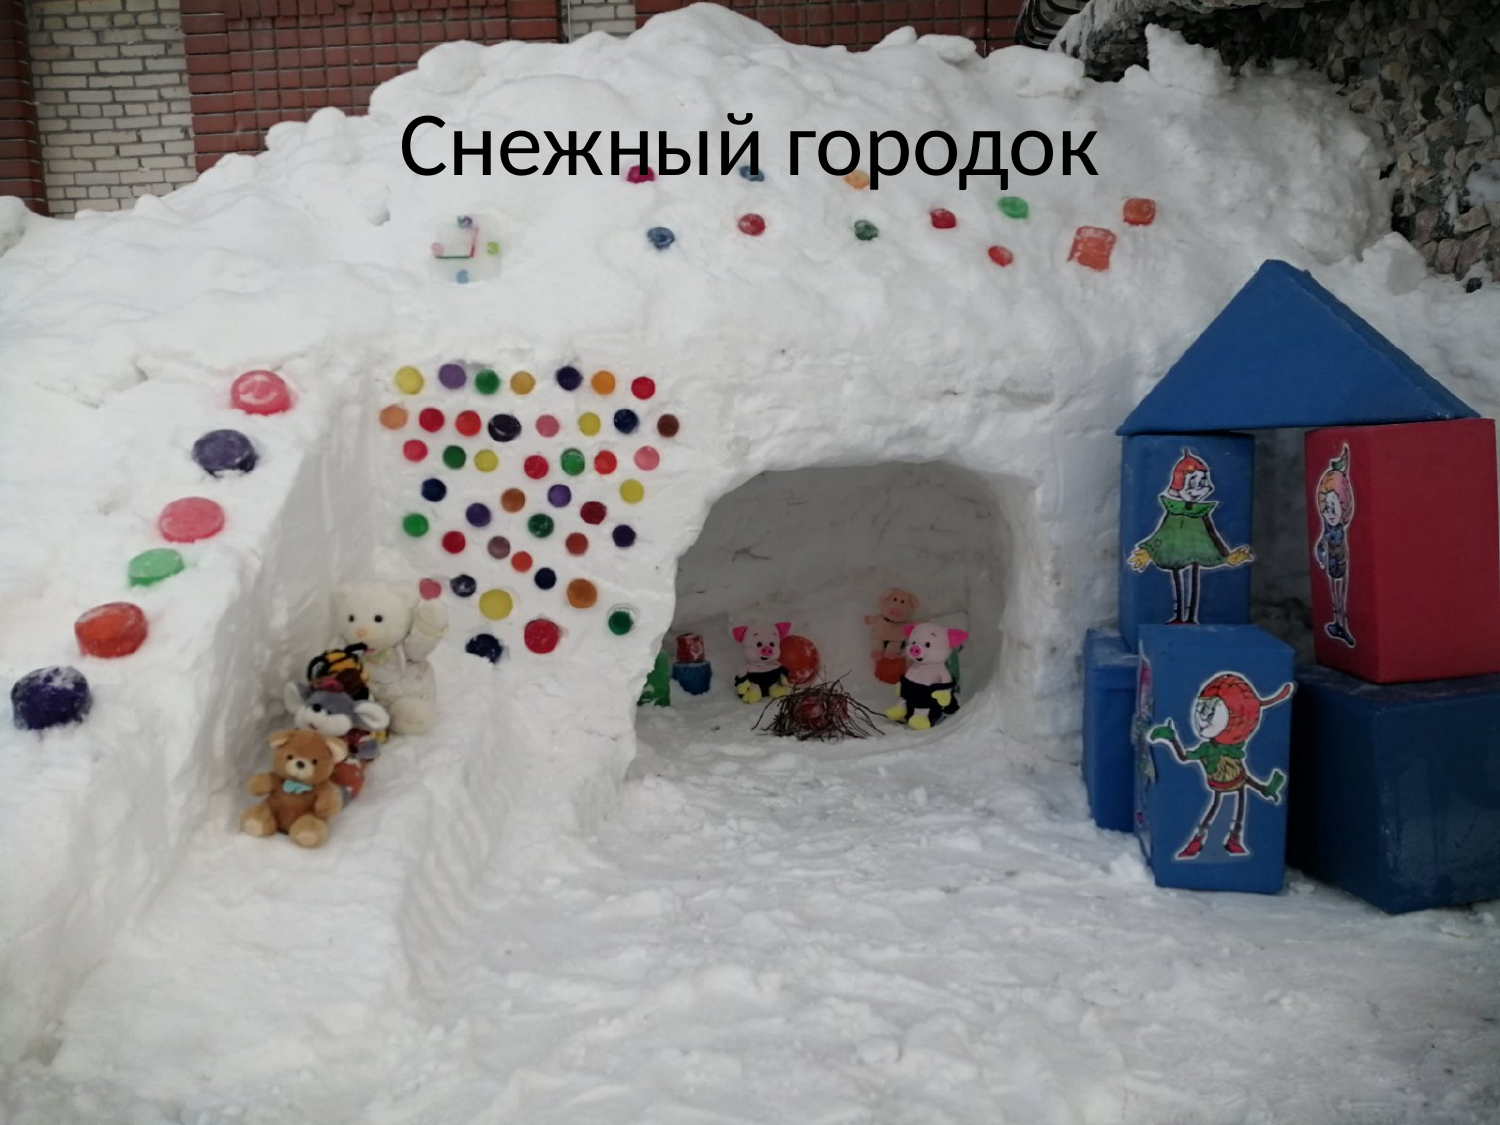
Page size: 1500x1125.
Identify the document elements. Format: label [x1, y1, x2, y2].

list [0, 0, 1500, 1125]
